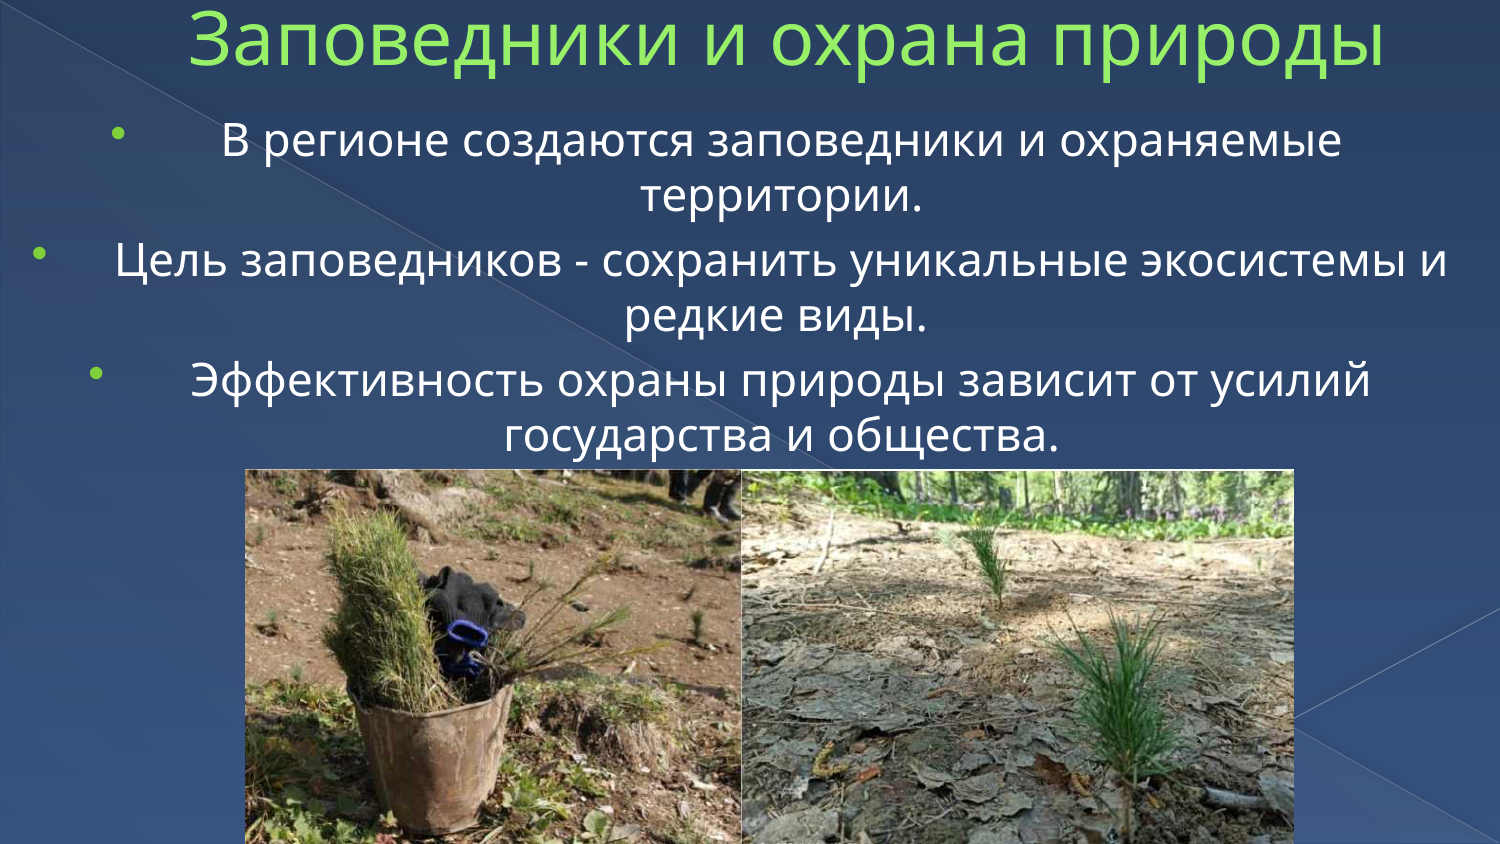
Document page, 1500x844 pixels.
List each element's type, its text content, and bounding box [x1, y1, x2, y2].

list В регионе создаются заповедники и охраняемые территории. Цель заповедников - сохранить уникальные экосистемы и редкие виды. Эффективность охраны природы зависит от усилий государства и общества. [0, 102, 1500, 470]
picture [245, 468, 1294, 844]
title Заповедники и охрана природы [0, 0, 1500, 102]
